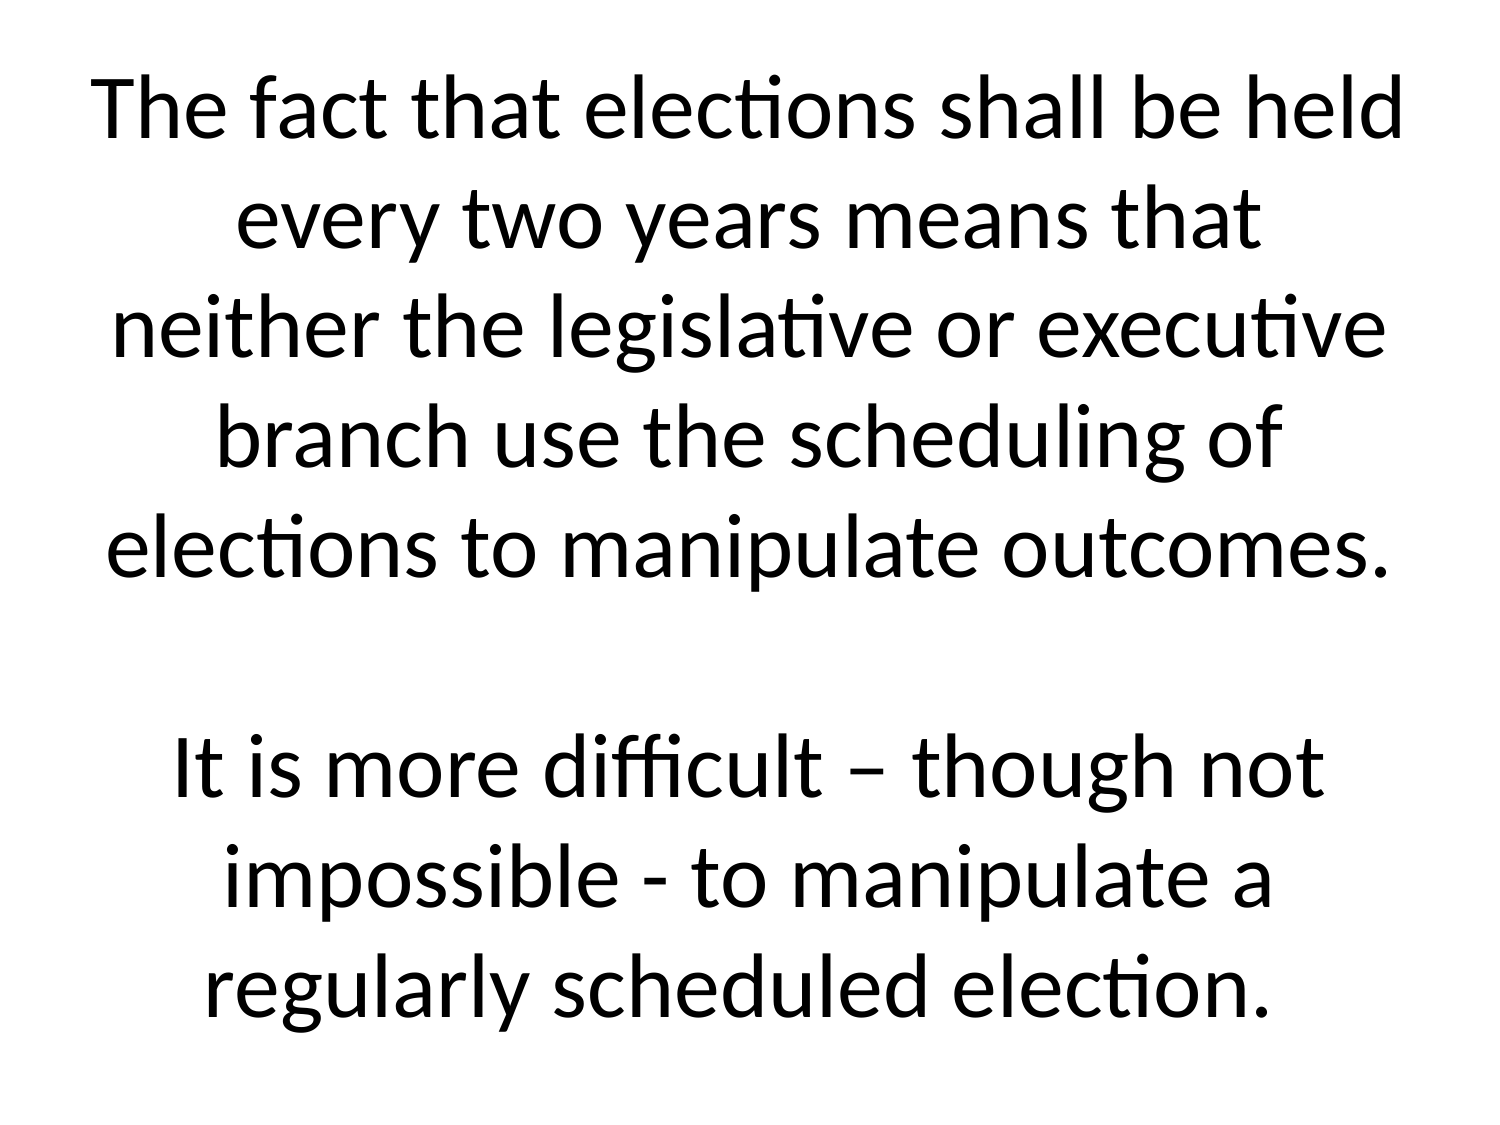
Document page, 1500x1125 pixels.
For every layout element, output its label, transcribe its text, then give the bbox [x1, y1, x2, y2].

title The fact that elections shall be held every two years means that neither the legislative or executive branch use the scheduling of elections to manipulate outcomes. It is more difficult – though not impossible - to manipulate a regularly scheduled election. [74, 44, 1426, 1038]
